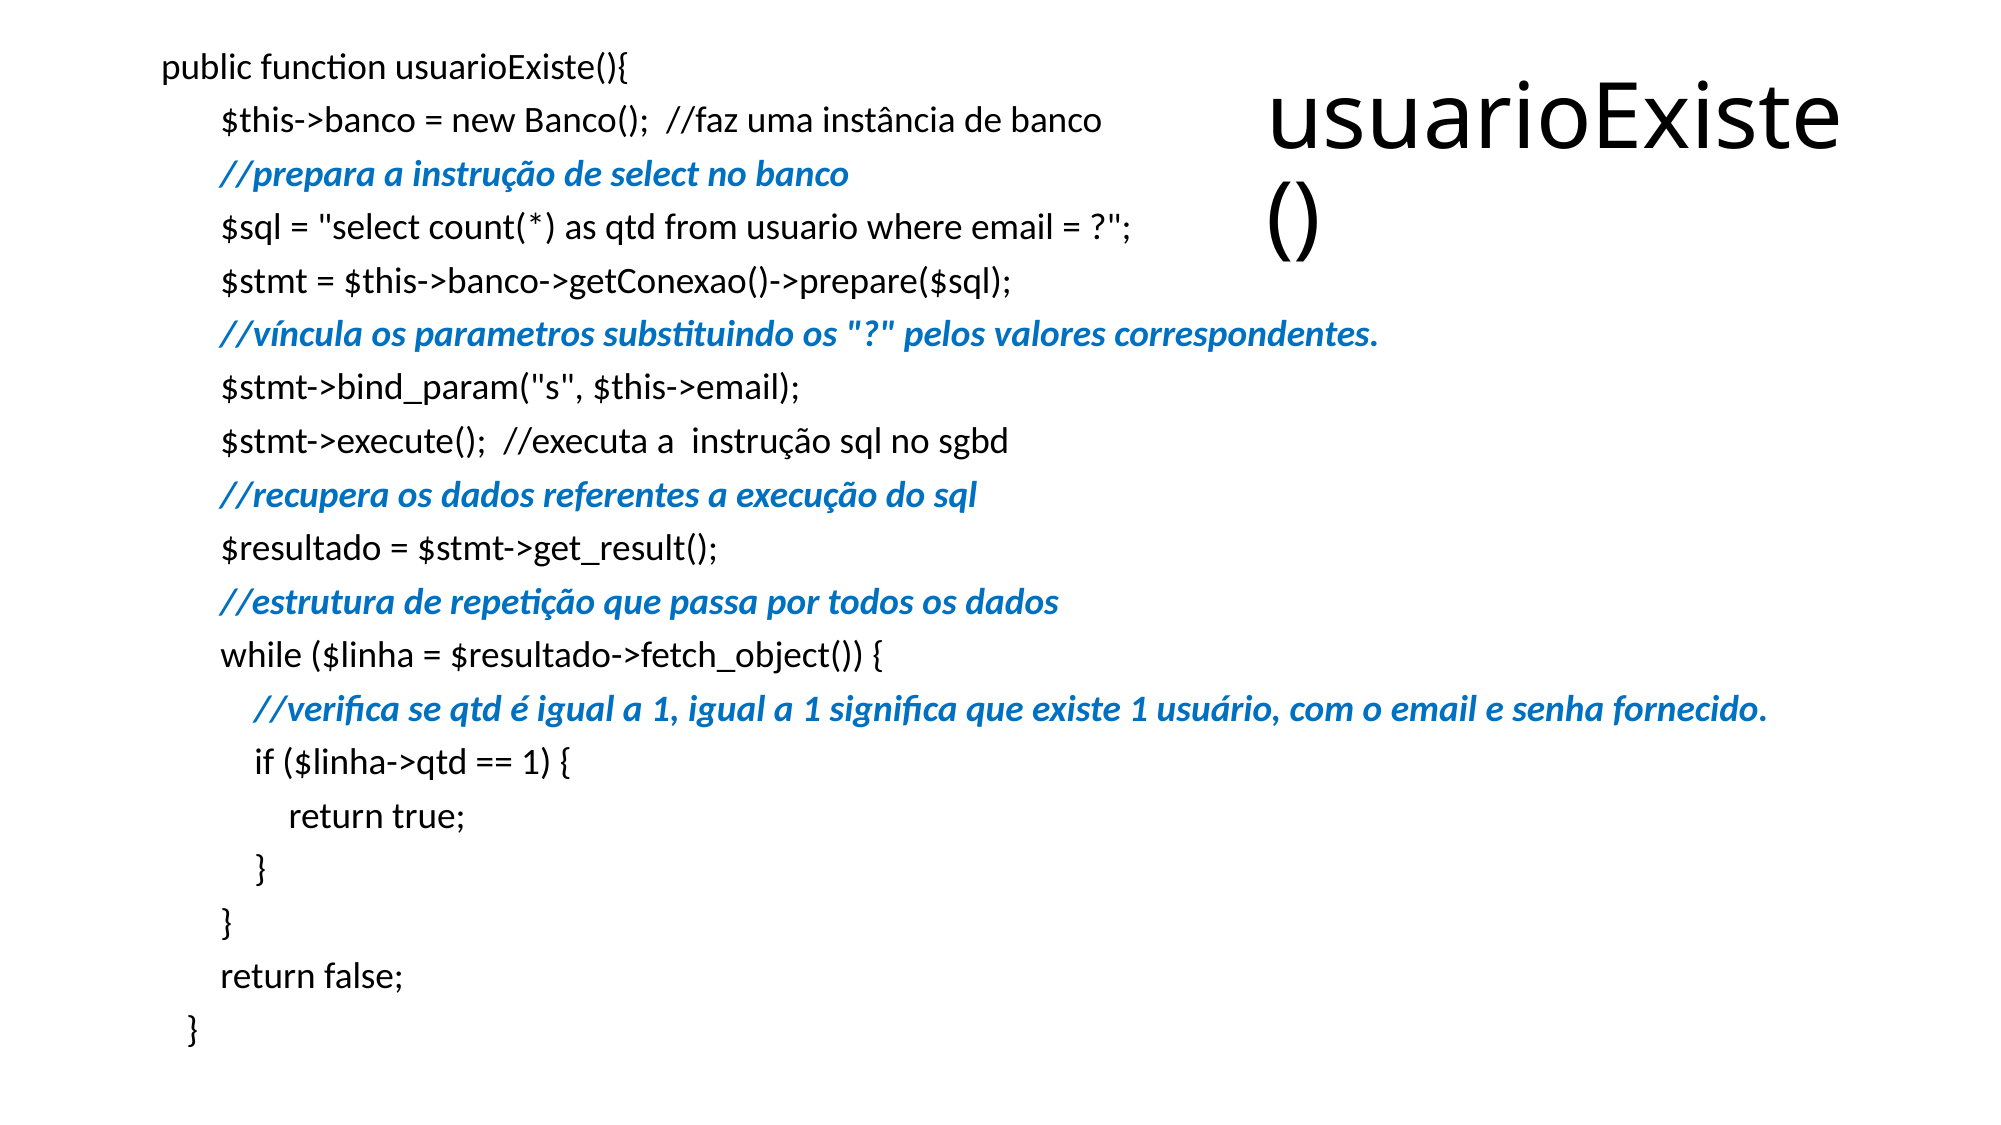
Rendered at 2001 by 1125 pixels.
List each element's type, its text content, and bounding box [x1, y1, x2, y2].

list public function usuarioExiste(){ $this->banco = new Banco(); //faz uma instância de banco //prepara a instrução de select no banco $sql = "select count(*) as qtd from usuario where email = ?"; $stmt = $this->banco->getConexao()->prepare($sql); //víncula os parametros substituindo os "?" pelos valores correspondentes. $stmt->bind_param("s", $this->email); $stmt->execute(); //executa a instrução sql no sgbd //recupera os dados referentes a execução do sql $resultado = $stmt->get_result(); //estrutura de repetição que passa por todos os dados while ($linha = $resultado->fetch_object()) { //verifica se qtd é igual a 1, igual a 1 significa que existe 1 usuário, com o email e senha fornecido. if ($linha->qtd == 1) { return true; } } return false; } [137, 39, 1863, 1066]
